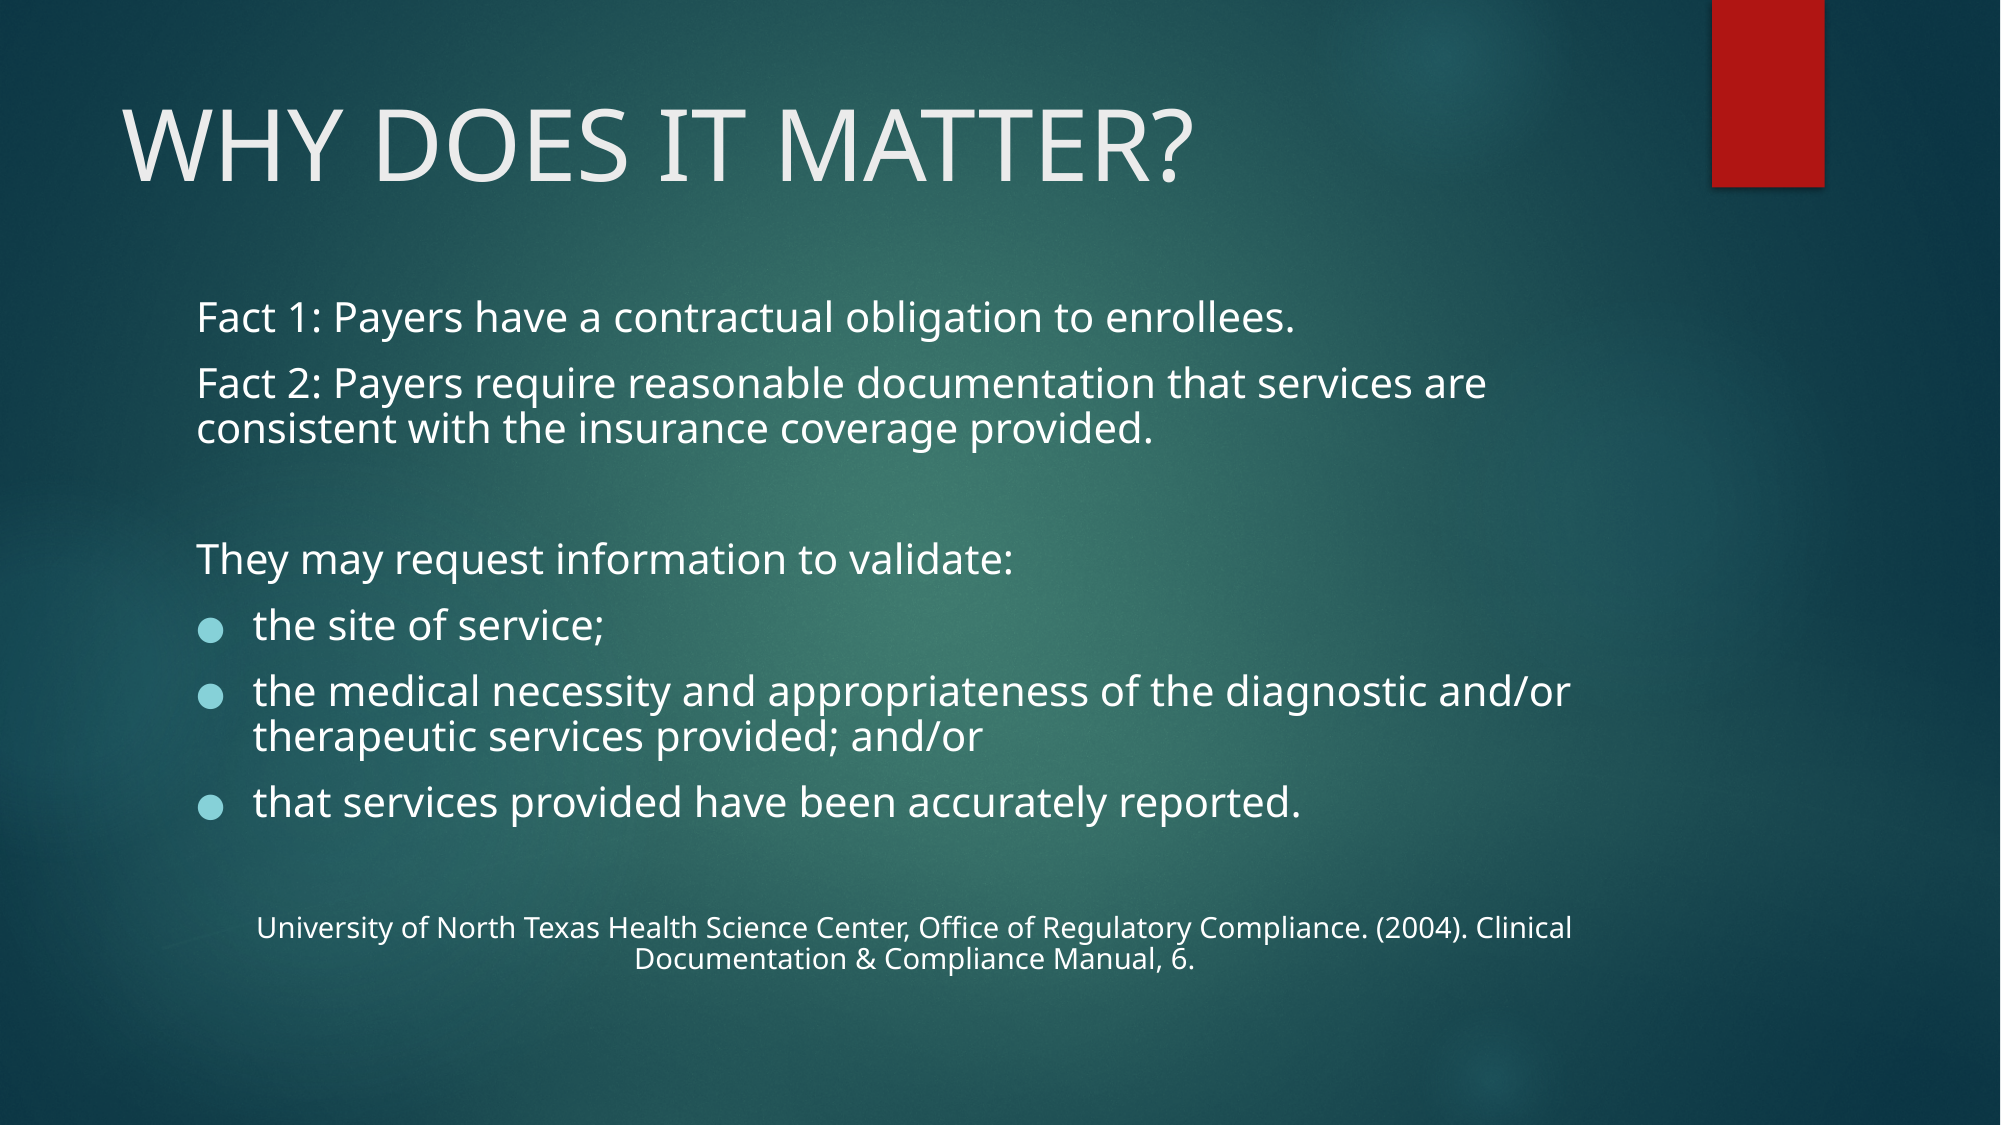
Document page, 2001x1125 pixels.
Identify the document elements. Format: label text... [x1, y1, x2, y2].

list Fact 1: Payers have a contractual obligation to enrollees. Fact 2: Payers require reasonable documentation that services are consistent with the insurance coverage provided. They may request information to validate: the site of service; the medical necessity and appropriateness of the diagnostic and/or therapeutic services provided; and/or that services provided have been accurately reported. University of North Texas Health Science Center, Office of Regulatory Compliance. (2004). Clinical Documentation & Compliance Manual, 6. [181, 288, 1649, 1040]
picture [0, 0, 2001, 1125]
title WHY DOES IT MATTER? [106, 74, 1649, 304]
